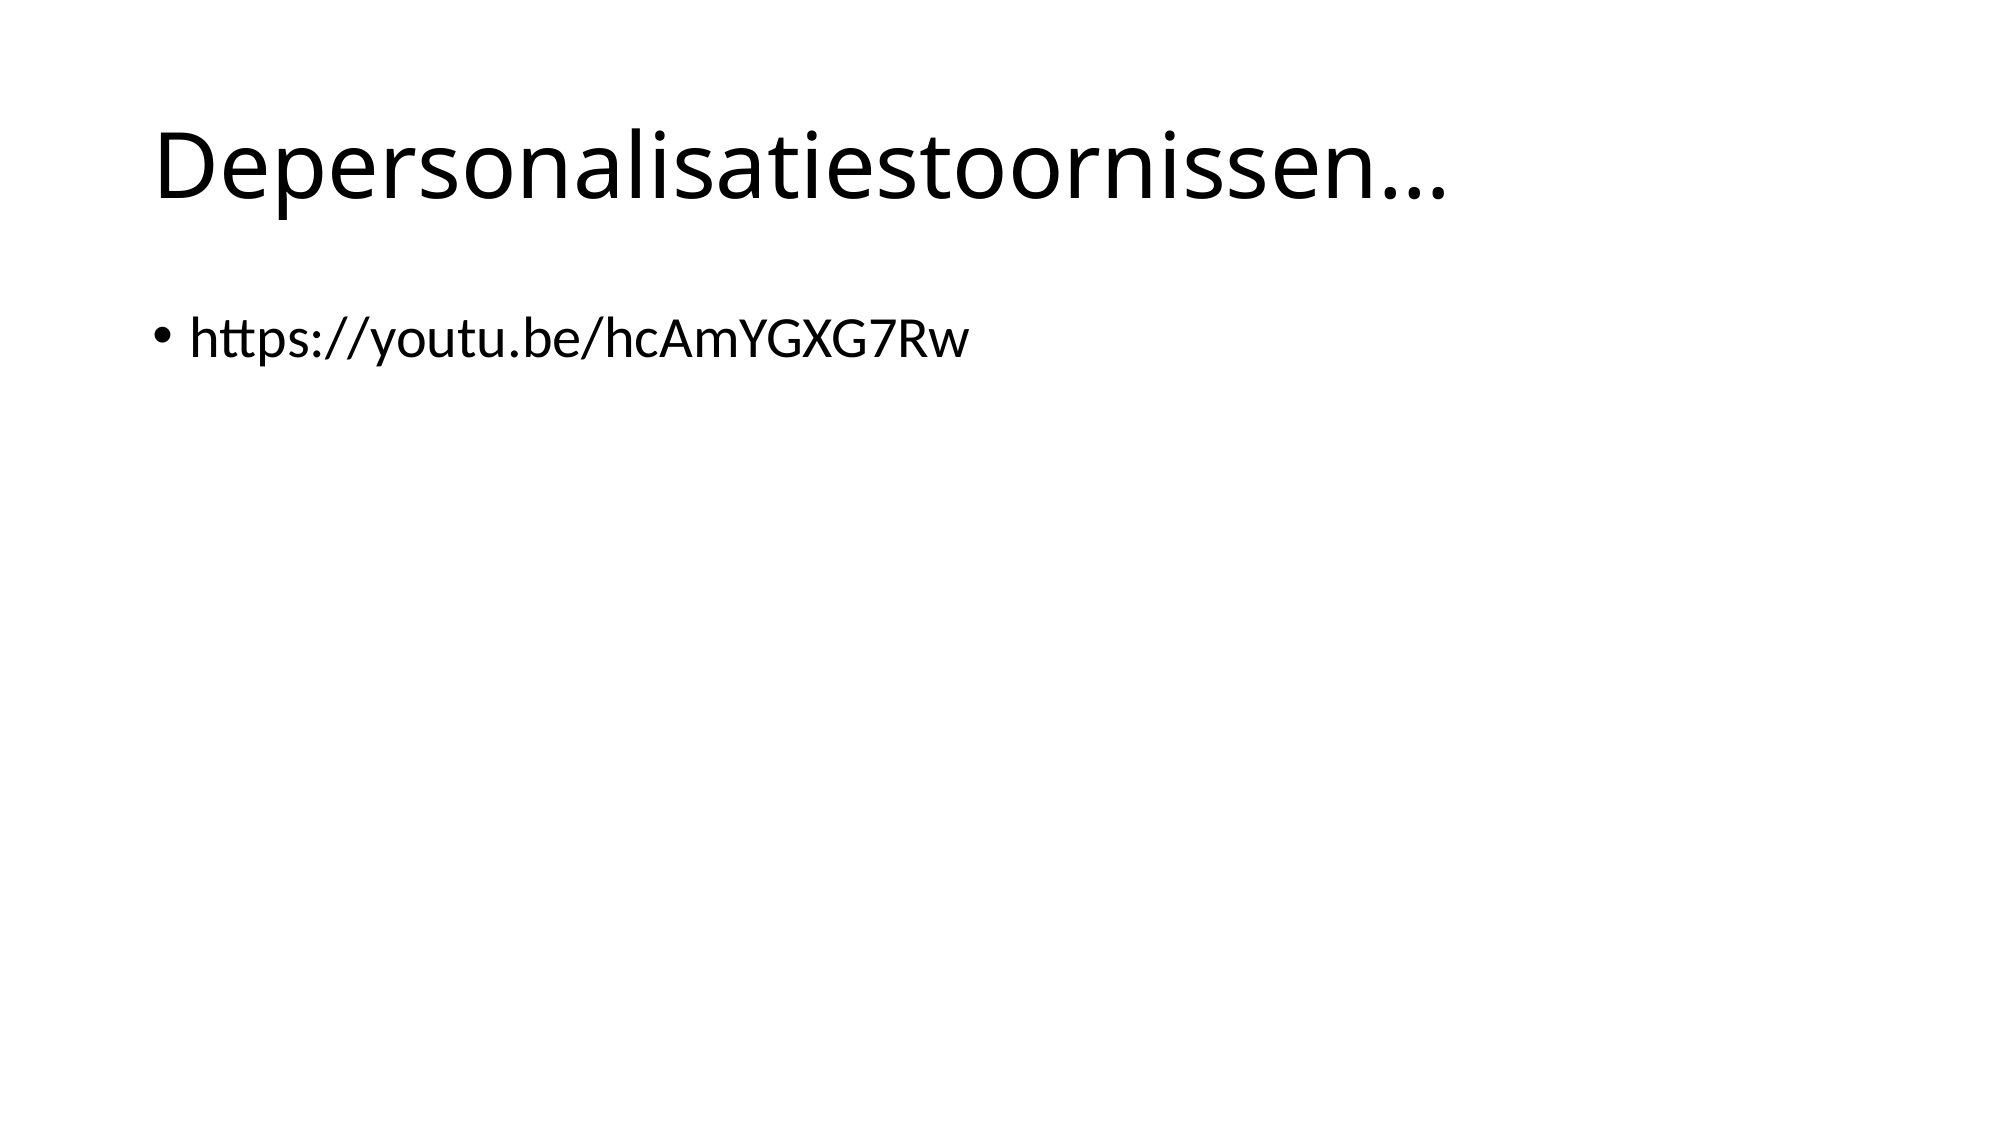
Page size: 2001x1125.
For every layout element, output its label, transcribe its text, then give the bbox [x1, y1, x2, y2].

list https://youtu.be/hcAmYGXG7Rw [137, 299, 1863, 1014]
title Depersonalisatiestoornissen… [137, 59, 1863, 278]
